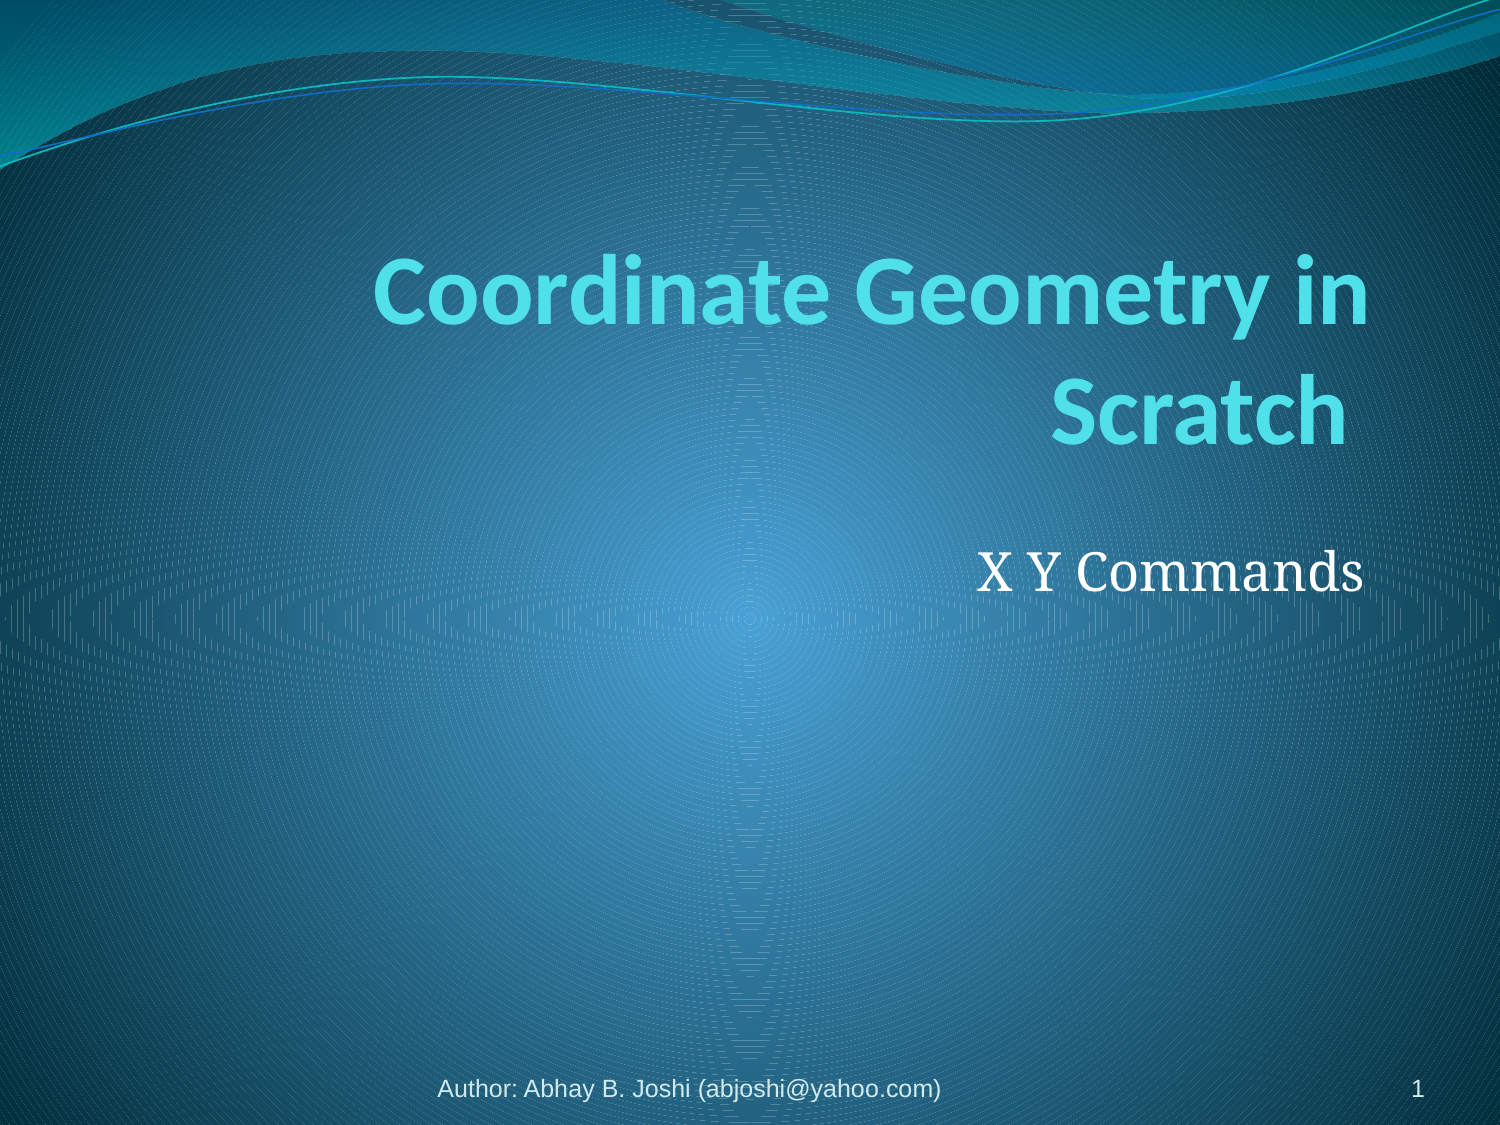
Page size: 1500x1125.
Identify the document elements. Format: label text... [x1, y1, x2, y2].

slide_number 1 [1299, 1042, 1425, 1103]
subtitle X Y Commands [87, 529, 1376, 818]
title Coordinate Geometry in Scratch [87, 224, 1376, 525]
footer Author: Abhay B. Joshi (abjoshi@yahoo.com) [437, 1042, 988, 1103]
